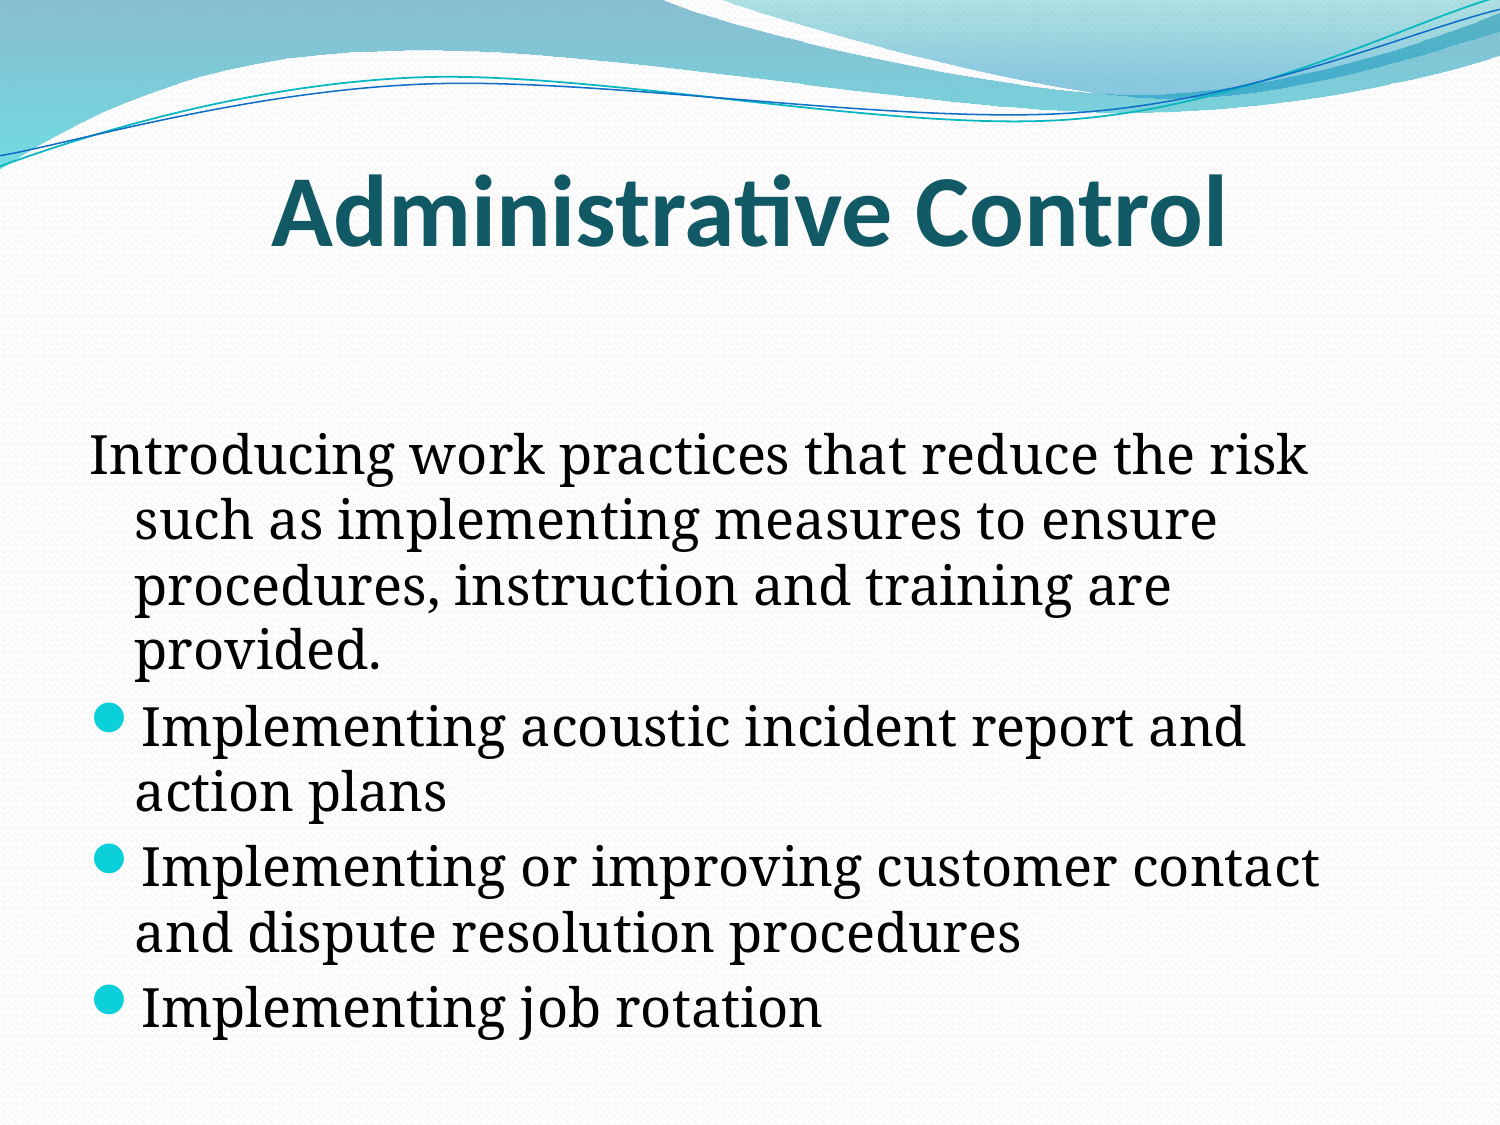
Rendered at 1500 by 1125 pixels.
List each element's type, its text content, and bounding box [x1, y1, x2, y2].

list Administrative Control Introducing work practices that reduce the risk such as implementing measures to ensure procedures, instruction and training are provided. Implementing acoustic incident report and action plans Implementing or improving customer contact and dispute resolution procedures Implementing job rotation [75, 137, 1425, 1118]
